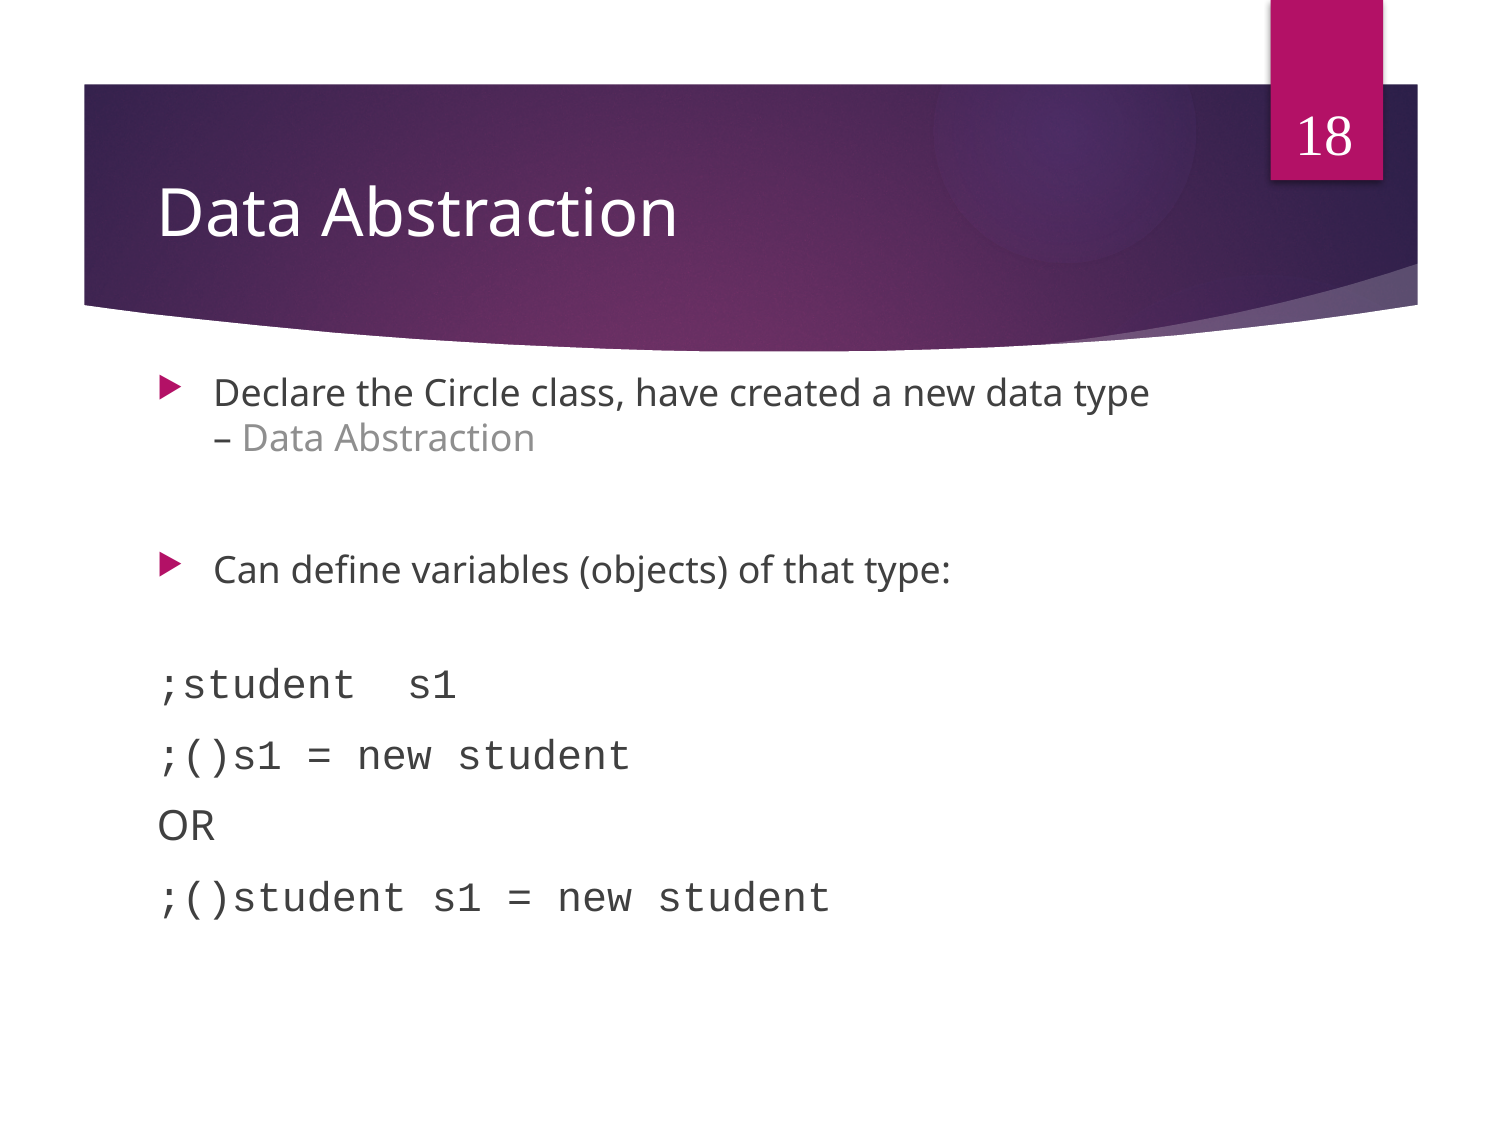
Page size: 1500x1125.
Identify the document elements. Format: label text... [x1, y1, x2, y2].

slide_number 18 [1259, 48, 1390, 175]
list Declare the Circle class, have created a new data type – Data Abstraction Can define variables (objects) of that type: student s1; s1 = new student(); OR student s1 = new student(); [141, 361, 1183, 941]
title Data Abstraction [141, 152, 1183, 269]
